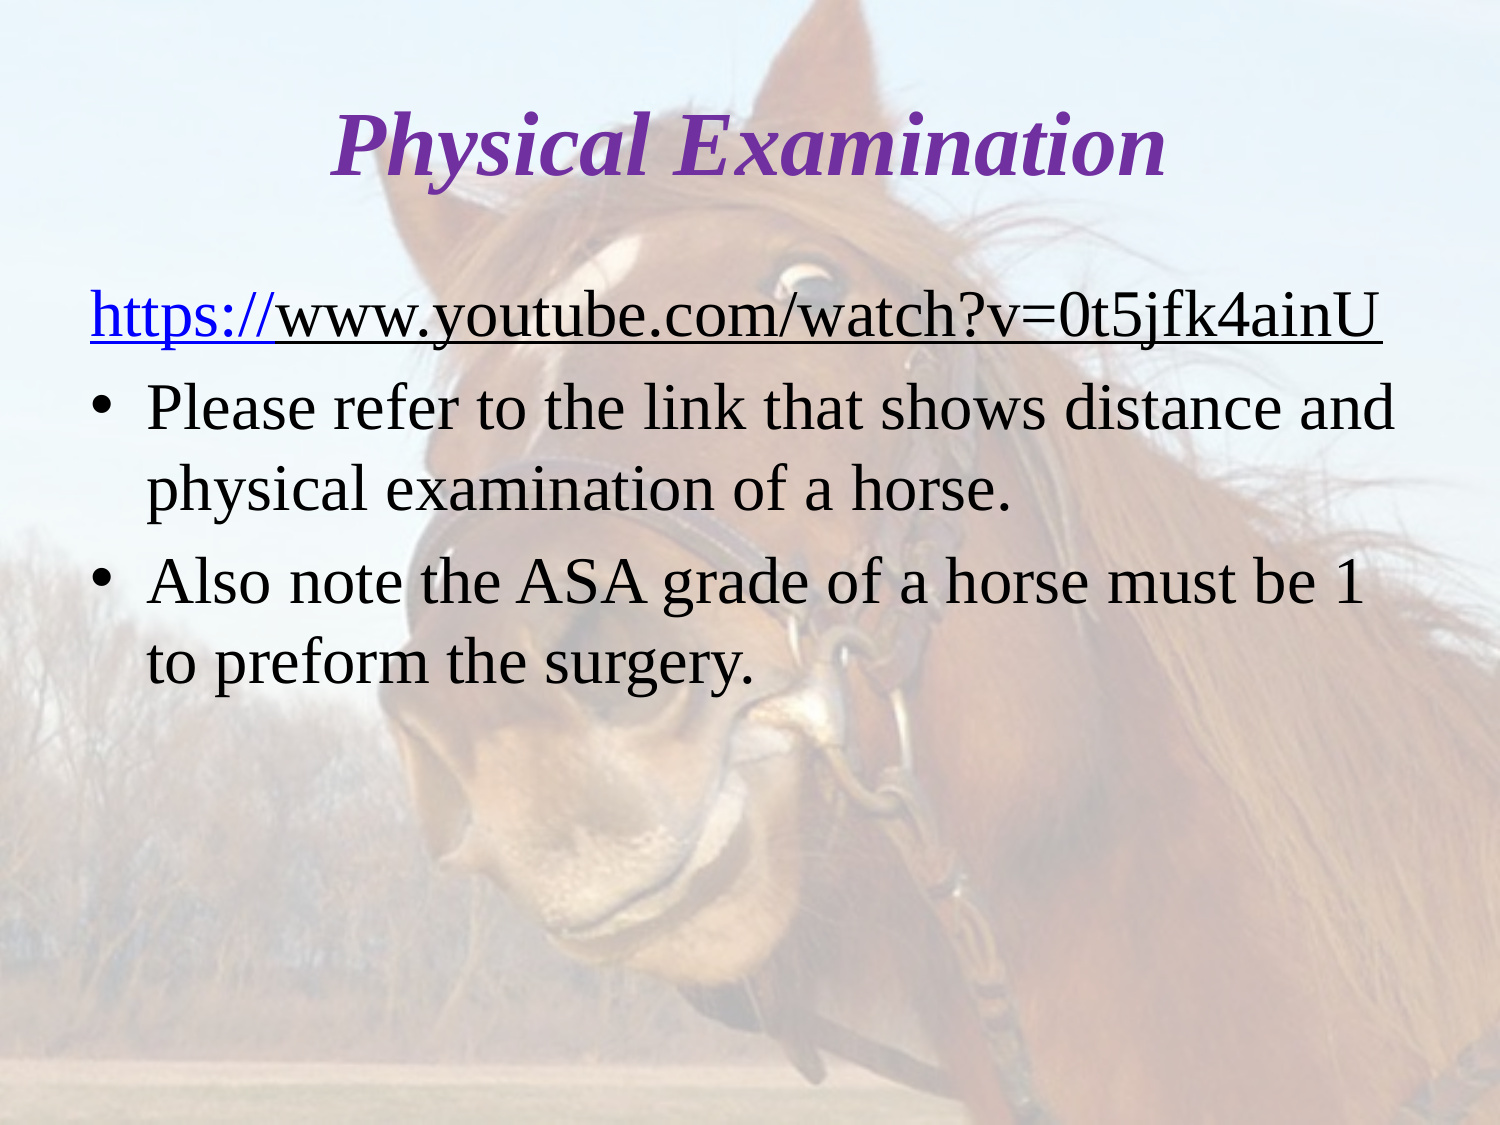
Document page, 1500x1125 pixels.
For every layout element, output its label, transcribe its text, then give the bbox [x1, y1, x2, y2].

list https://www.youtube.com/watch?v=0t5jfk4ainU Please refer to the link that shows distance and physical examination of a horse. Also note the ASA grade of a horse must be 1 to preform the surgery. [75, 262, 1425, 1005]
title Physical Examination [75, 45, 1425, 233]
